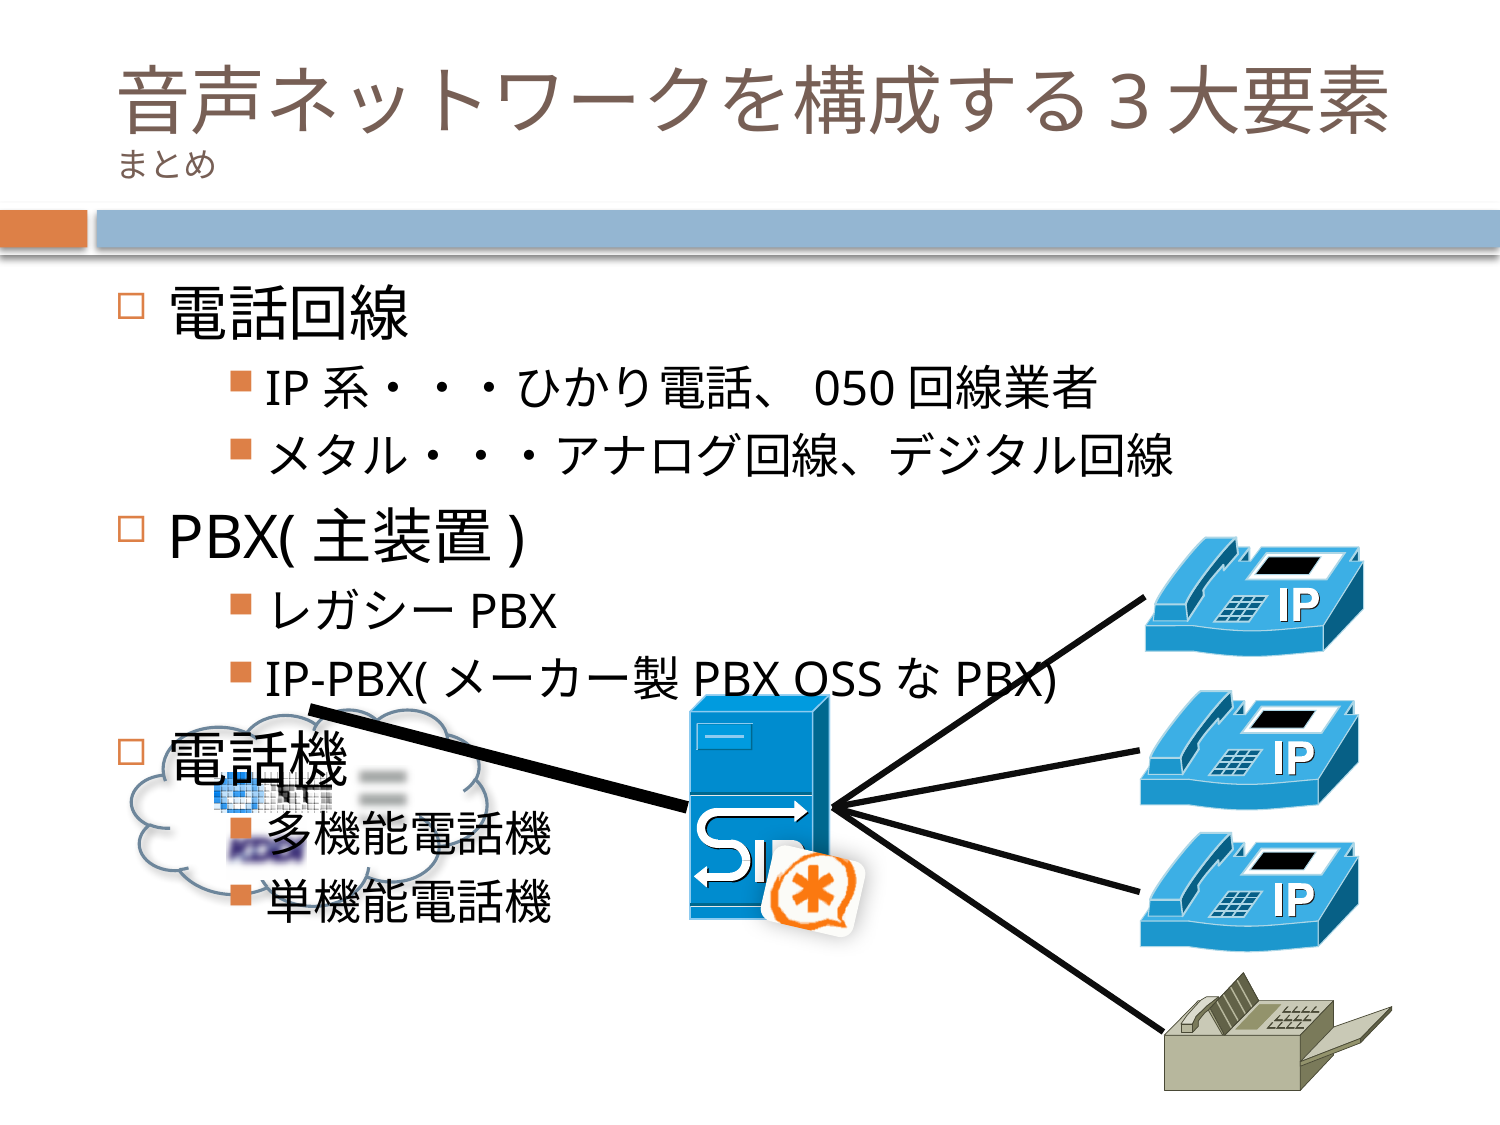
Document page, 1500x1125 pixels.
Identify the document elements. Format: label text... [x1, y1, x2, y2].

picture [1144, 536, 1365, 658]
picture [226, 819, 308, 881]
picture [1163, 972, 1393, 1092]
picture [345, 765, 419, 829]
list 電話回線 IP系・・・ひかり電話、050回線業者 メタル・・・アナログ回線、デジタル回線 PBX(主装置) レガシーPBX IP-PBX(メーカー製PBX OSSなPBX) 電話機 多機能電話機 単機能電話機 [100, 267, 1438, 1005]
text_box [832, 807, 1164, 1033]
title 音声ネットワークを構成する3大要素 まとめ [100, 37, 1438, 200]
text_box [832, 596, 1146, 806]
picture [213, 771, 332, 814]
picture [1146, 689, 1360, 811]
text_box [832, 749, 1141, 806]
picture [1164, 831, 1360, 953]
picture [687, 692, 861, 931]
